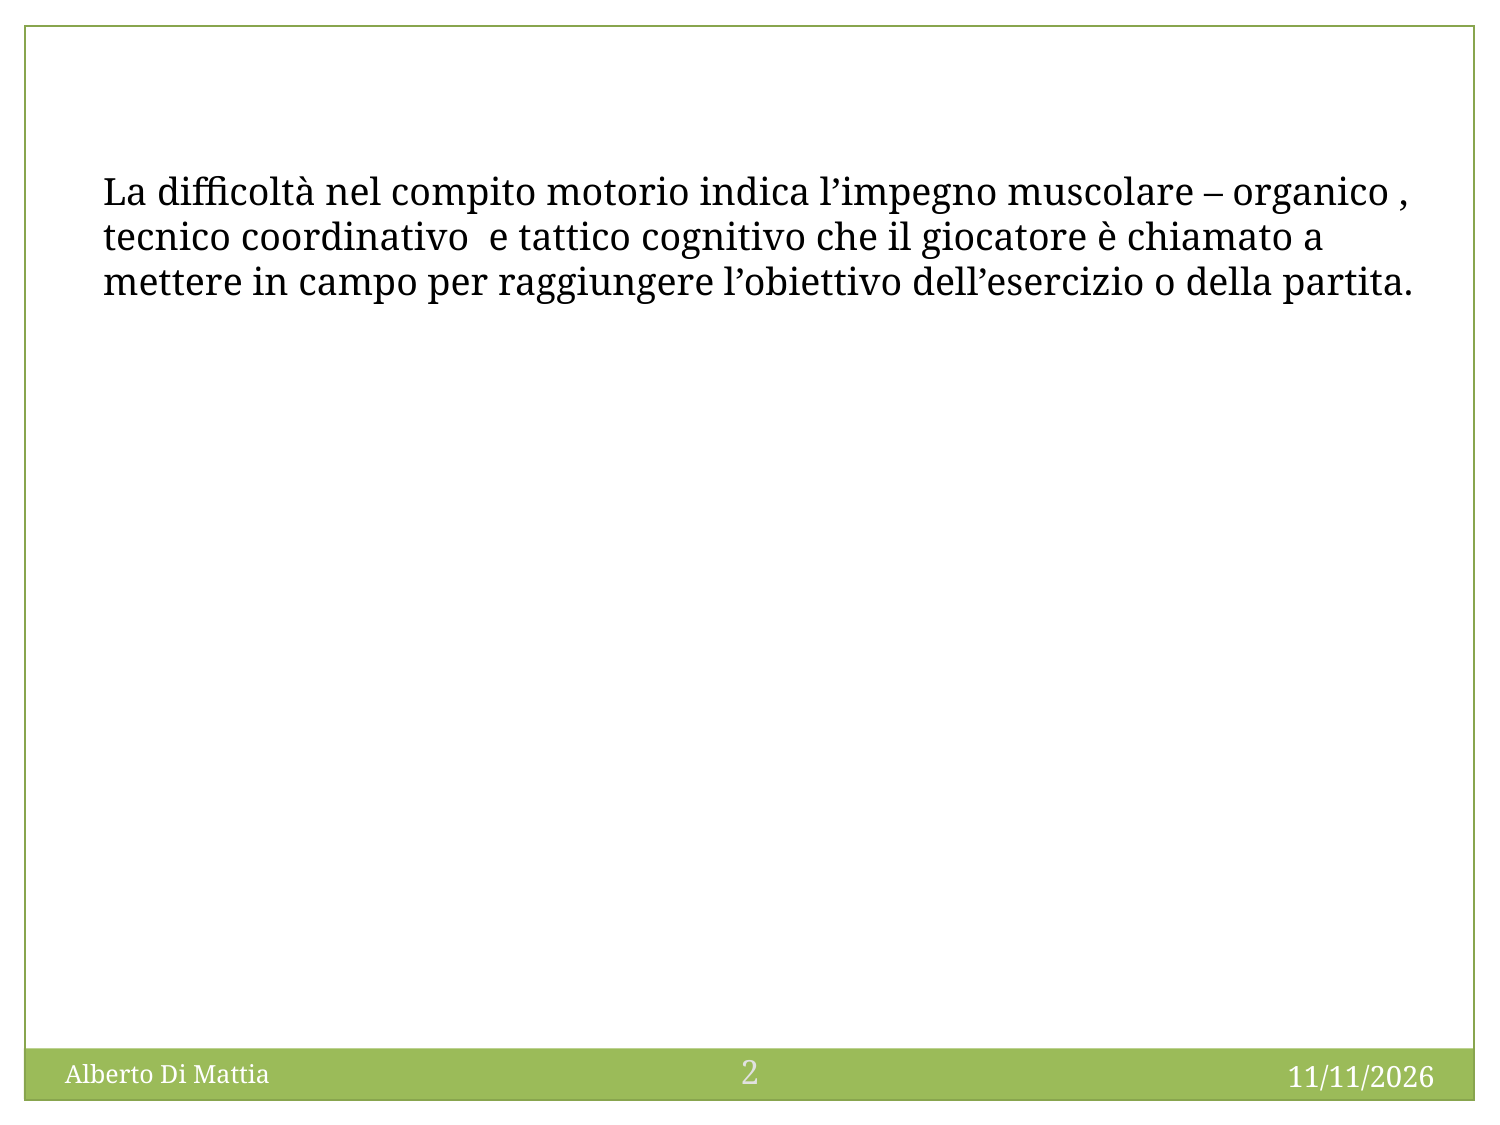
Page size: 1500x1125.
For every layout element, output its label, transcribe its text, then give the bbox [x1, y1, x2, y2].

footer Alberto Di Mattia [50, 1051, 638, 1112]
slide_number 2 [699, 1037, 800, 1110]
text_box La difficoltà nel compito motorio indica l’impegno muscolare – organico , tecnico coordinativo e tattico cognitivo che il giocatore è chiamato a mettere in campo per raggiungere l’obiettivo dell’esercizio o della partita. [88, 160, 1448, 311]
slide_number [950, 1050, 1450, 1111]
